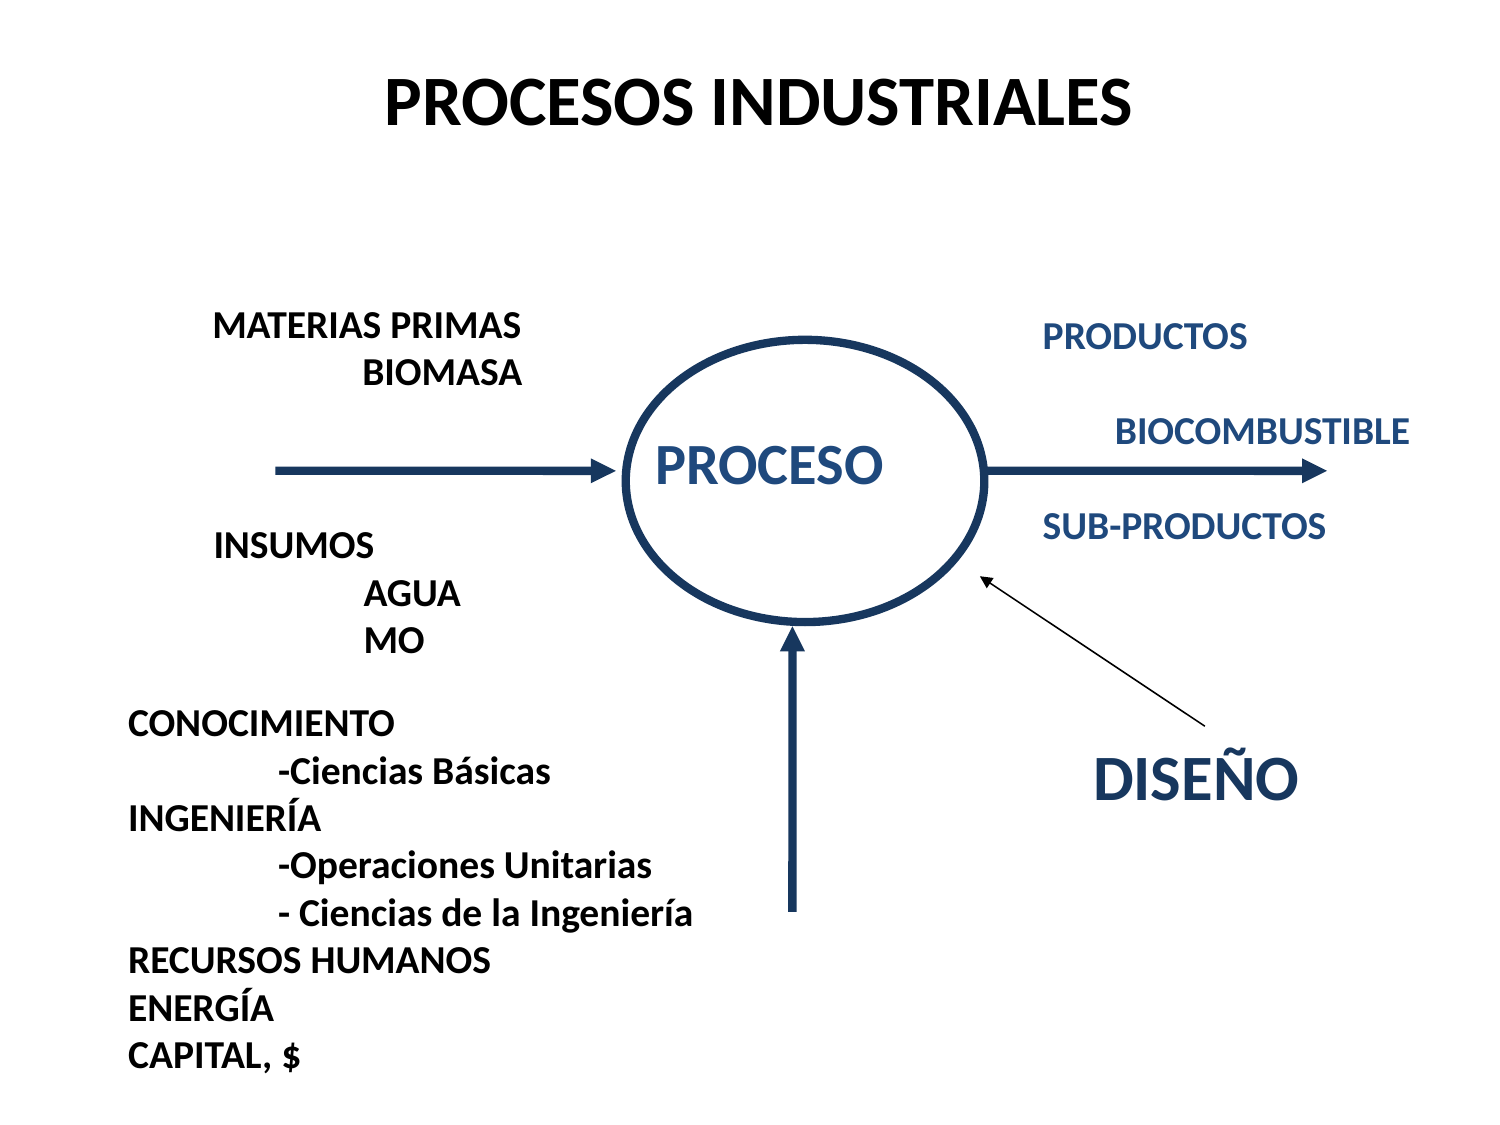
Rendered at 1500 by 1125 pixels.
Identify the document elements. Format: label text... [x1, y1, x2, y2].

title PROCESOS INDUSTRIALES [121, 3, 1397, 192]
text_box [46, 292, 1500, 1087]
